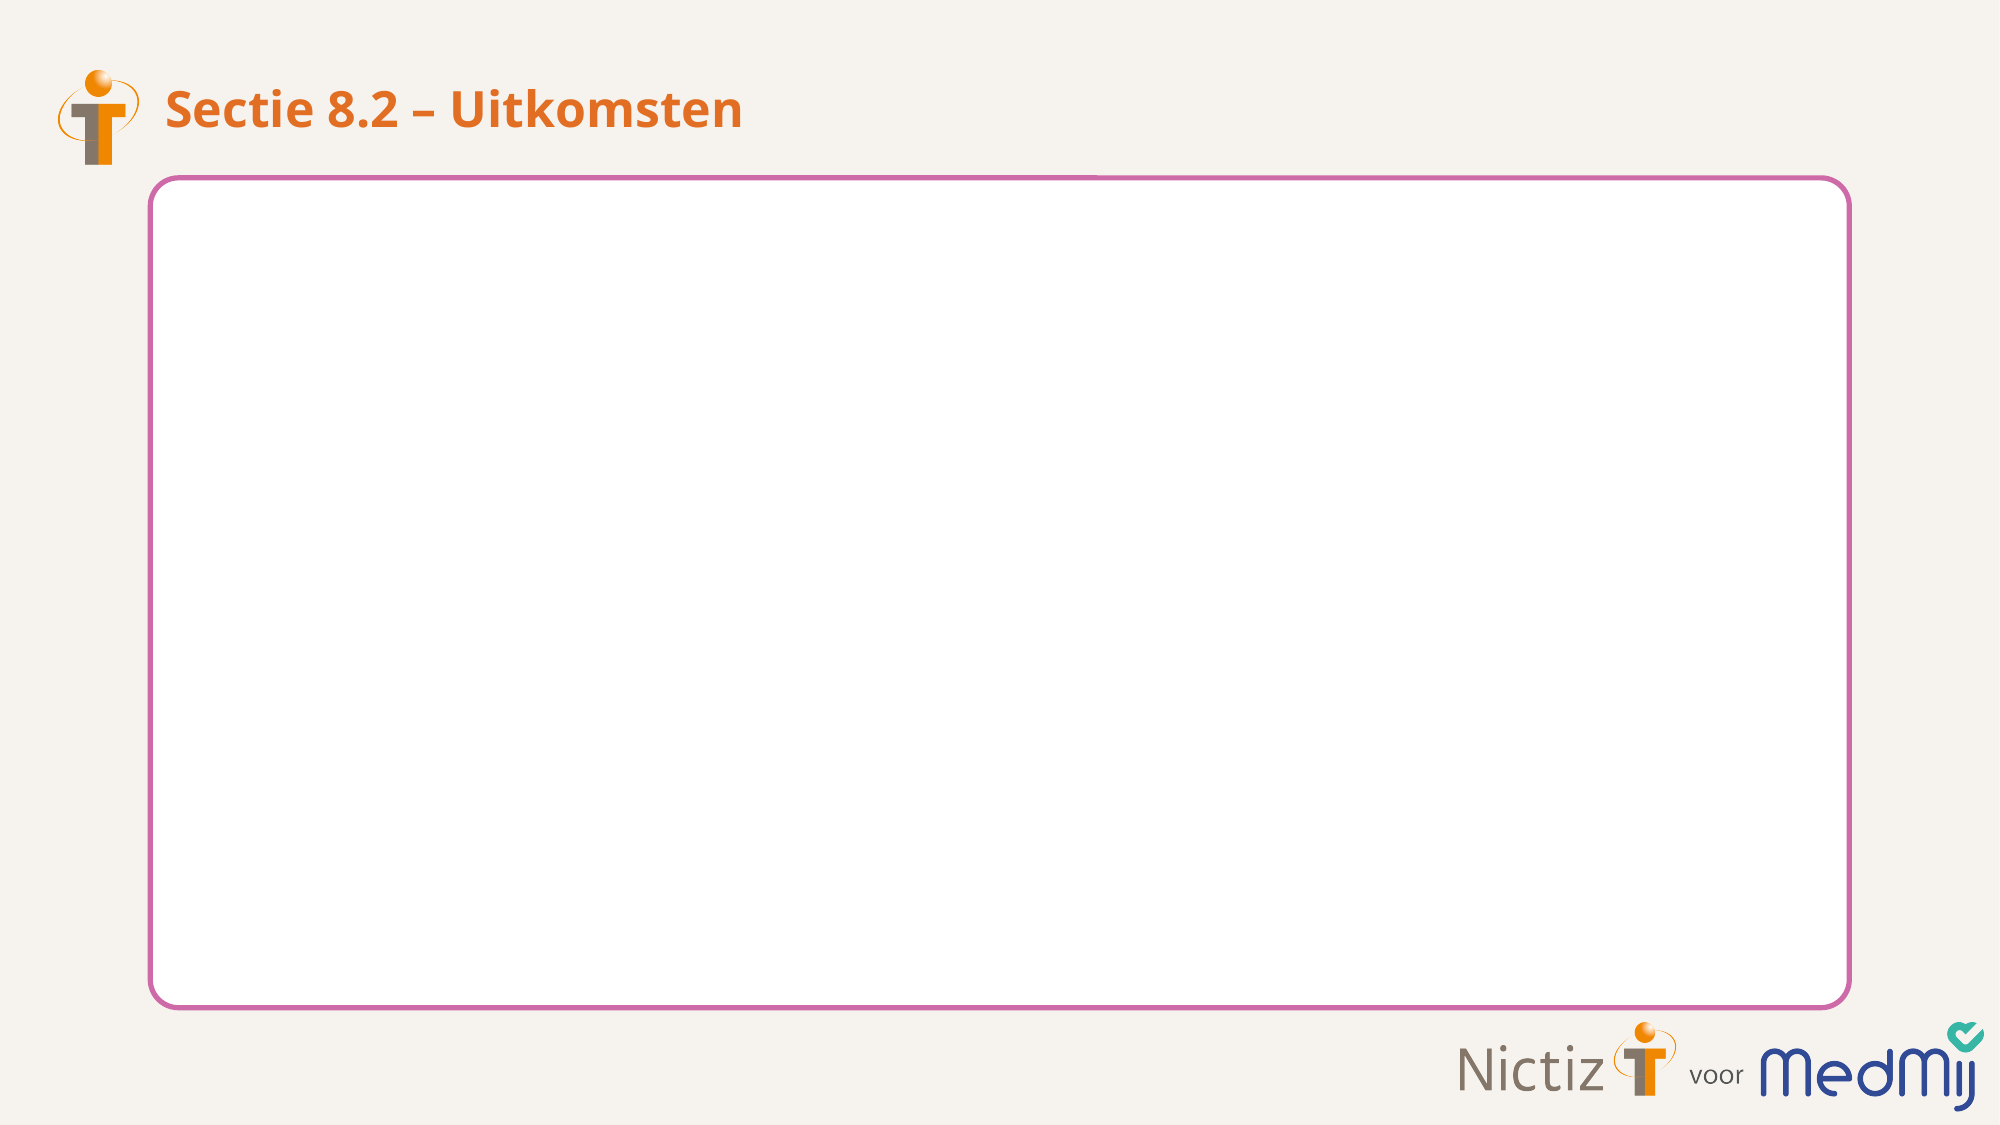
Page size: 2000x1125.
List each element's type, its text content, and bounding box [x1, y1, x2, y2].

picture [50, 66, 151, 187]
picture [1457, 1019, 1988, 1113]
title Sectie 8.2 – Uitkomsten [150, 76, 1850, 165]
